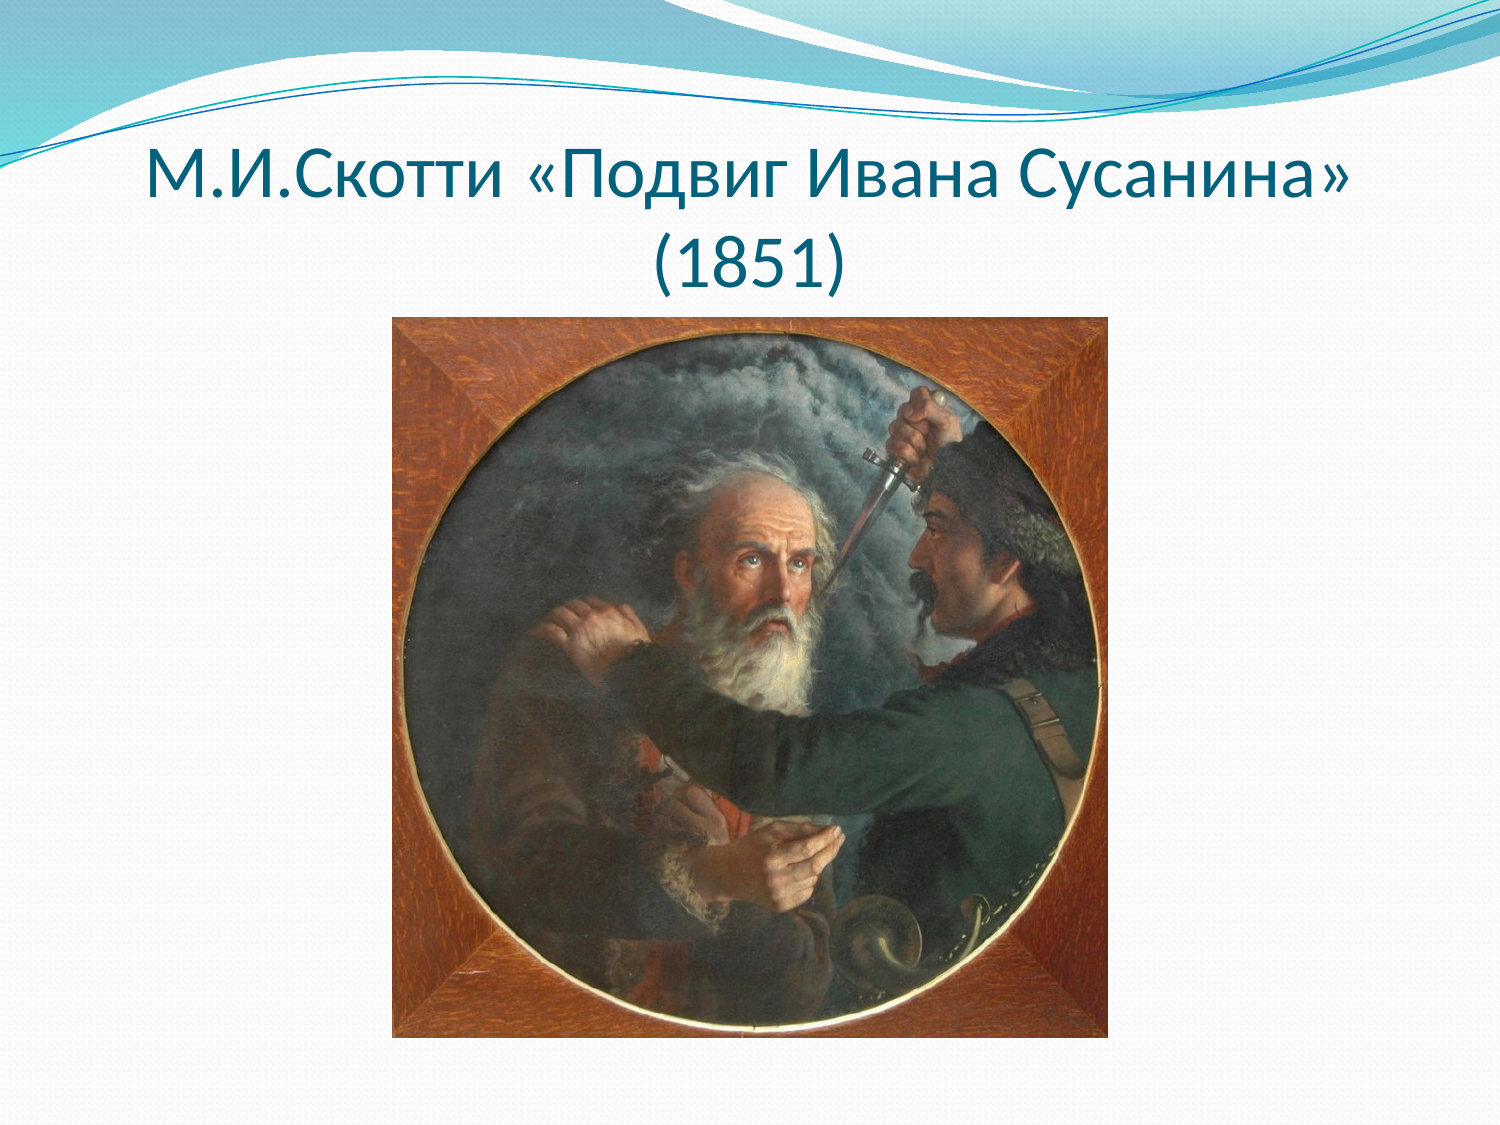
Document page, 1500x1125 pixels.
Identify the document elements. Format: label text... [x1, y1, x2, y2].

title М.И.Скотти «Подвиг Ивана Сусанина» (1851) [75, 115, 1425, 303]
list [392, 317, 1108, 1038]
